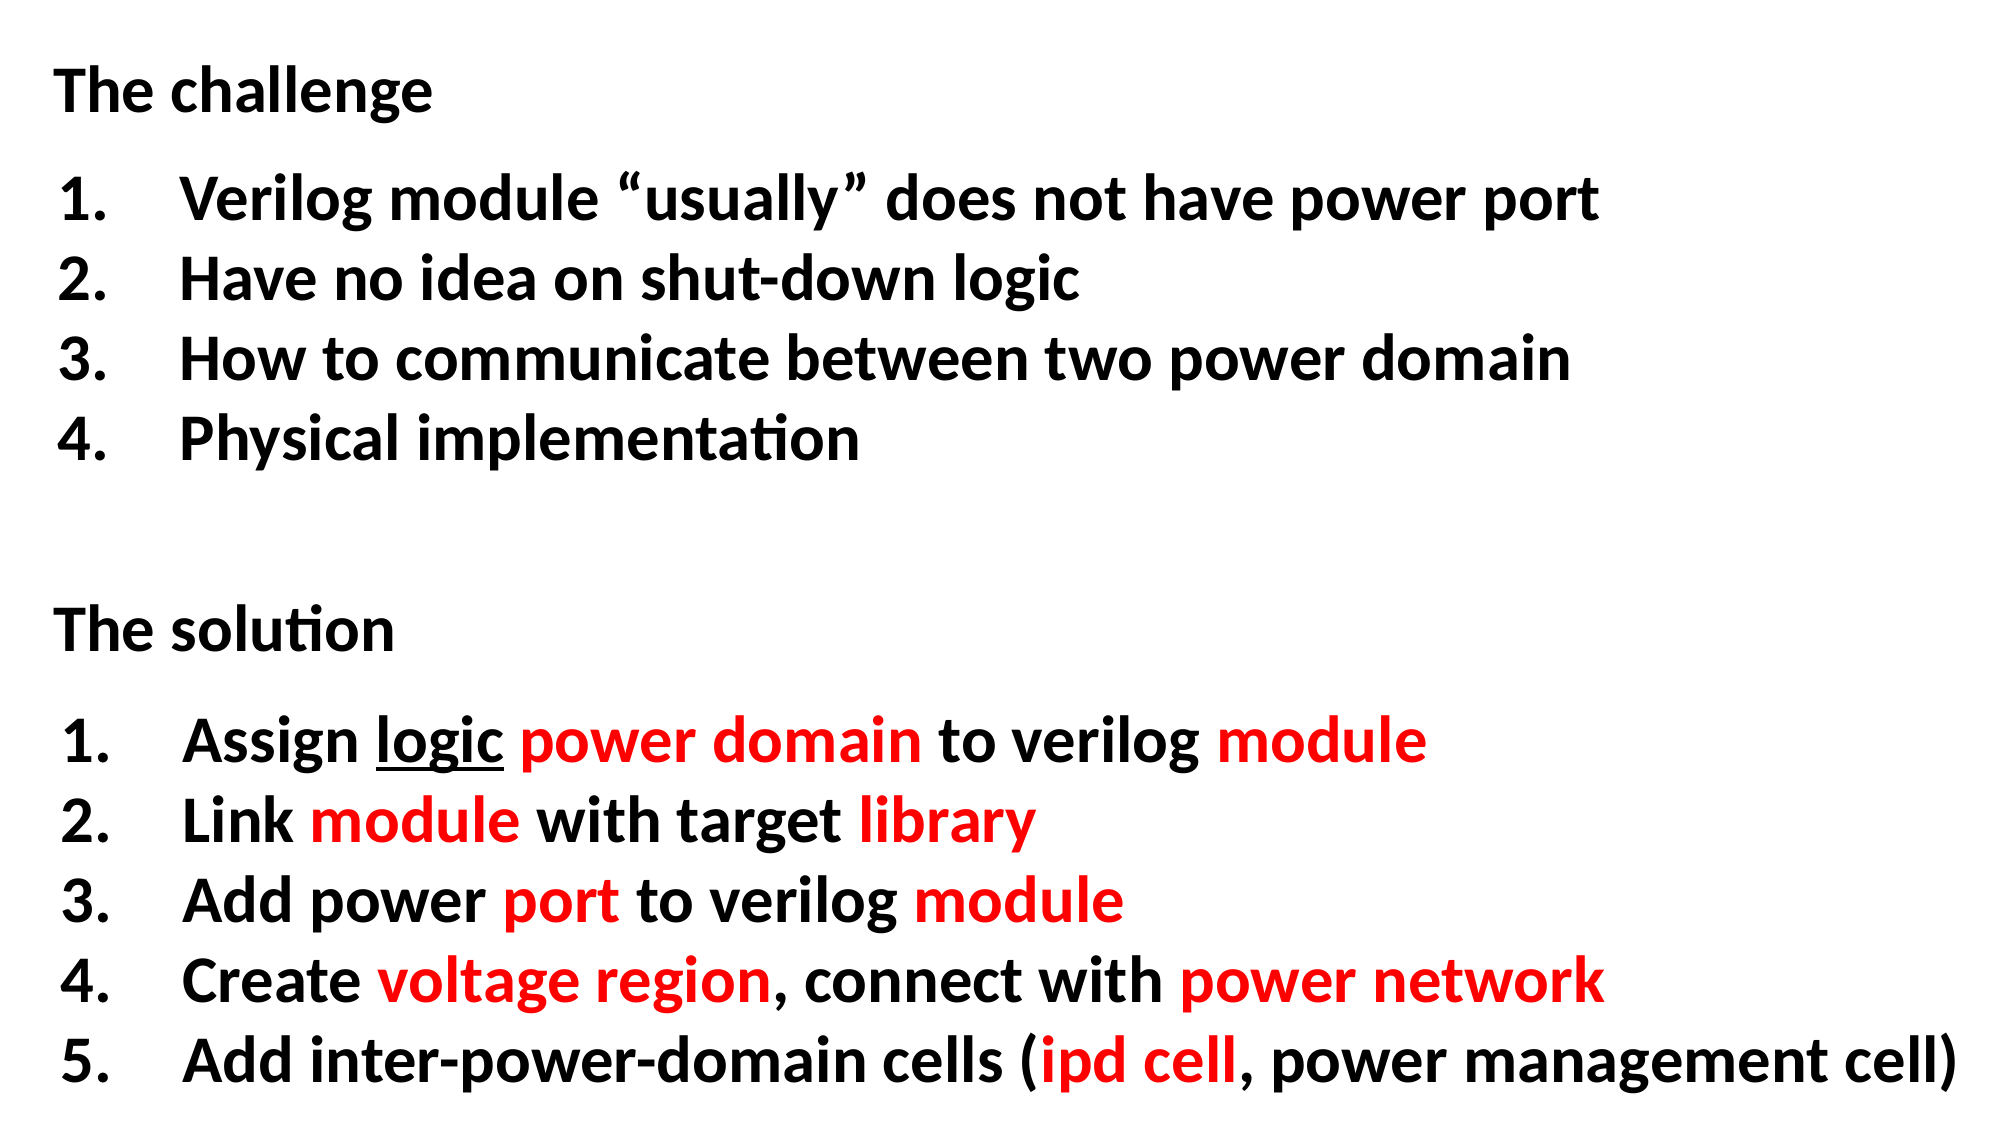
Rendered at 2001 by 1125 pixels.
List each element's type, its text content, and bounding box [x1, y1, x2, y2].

text_box Verilog module “usually” does not have power port Have no idea on shut-down logic How to communicate between two power domain Physical implementation [43, 146, 1618, 482]
text_box The challenge [38, 38, 449, 134]
text_box Assign logic power domain to verilog module Link module with target library Add power port to verilog module Create voltage region, connect with power network Add inter-power-domain cells (ipd cell, power management cell) [45, 688, 1976, 1103]
text_box The solution [38, 577, 412, 672]
